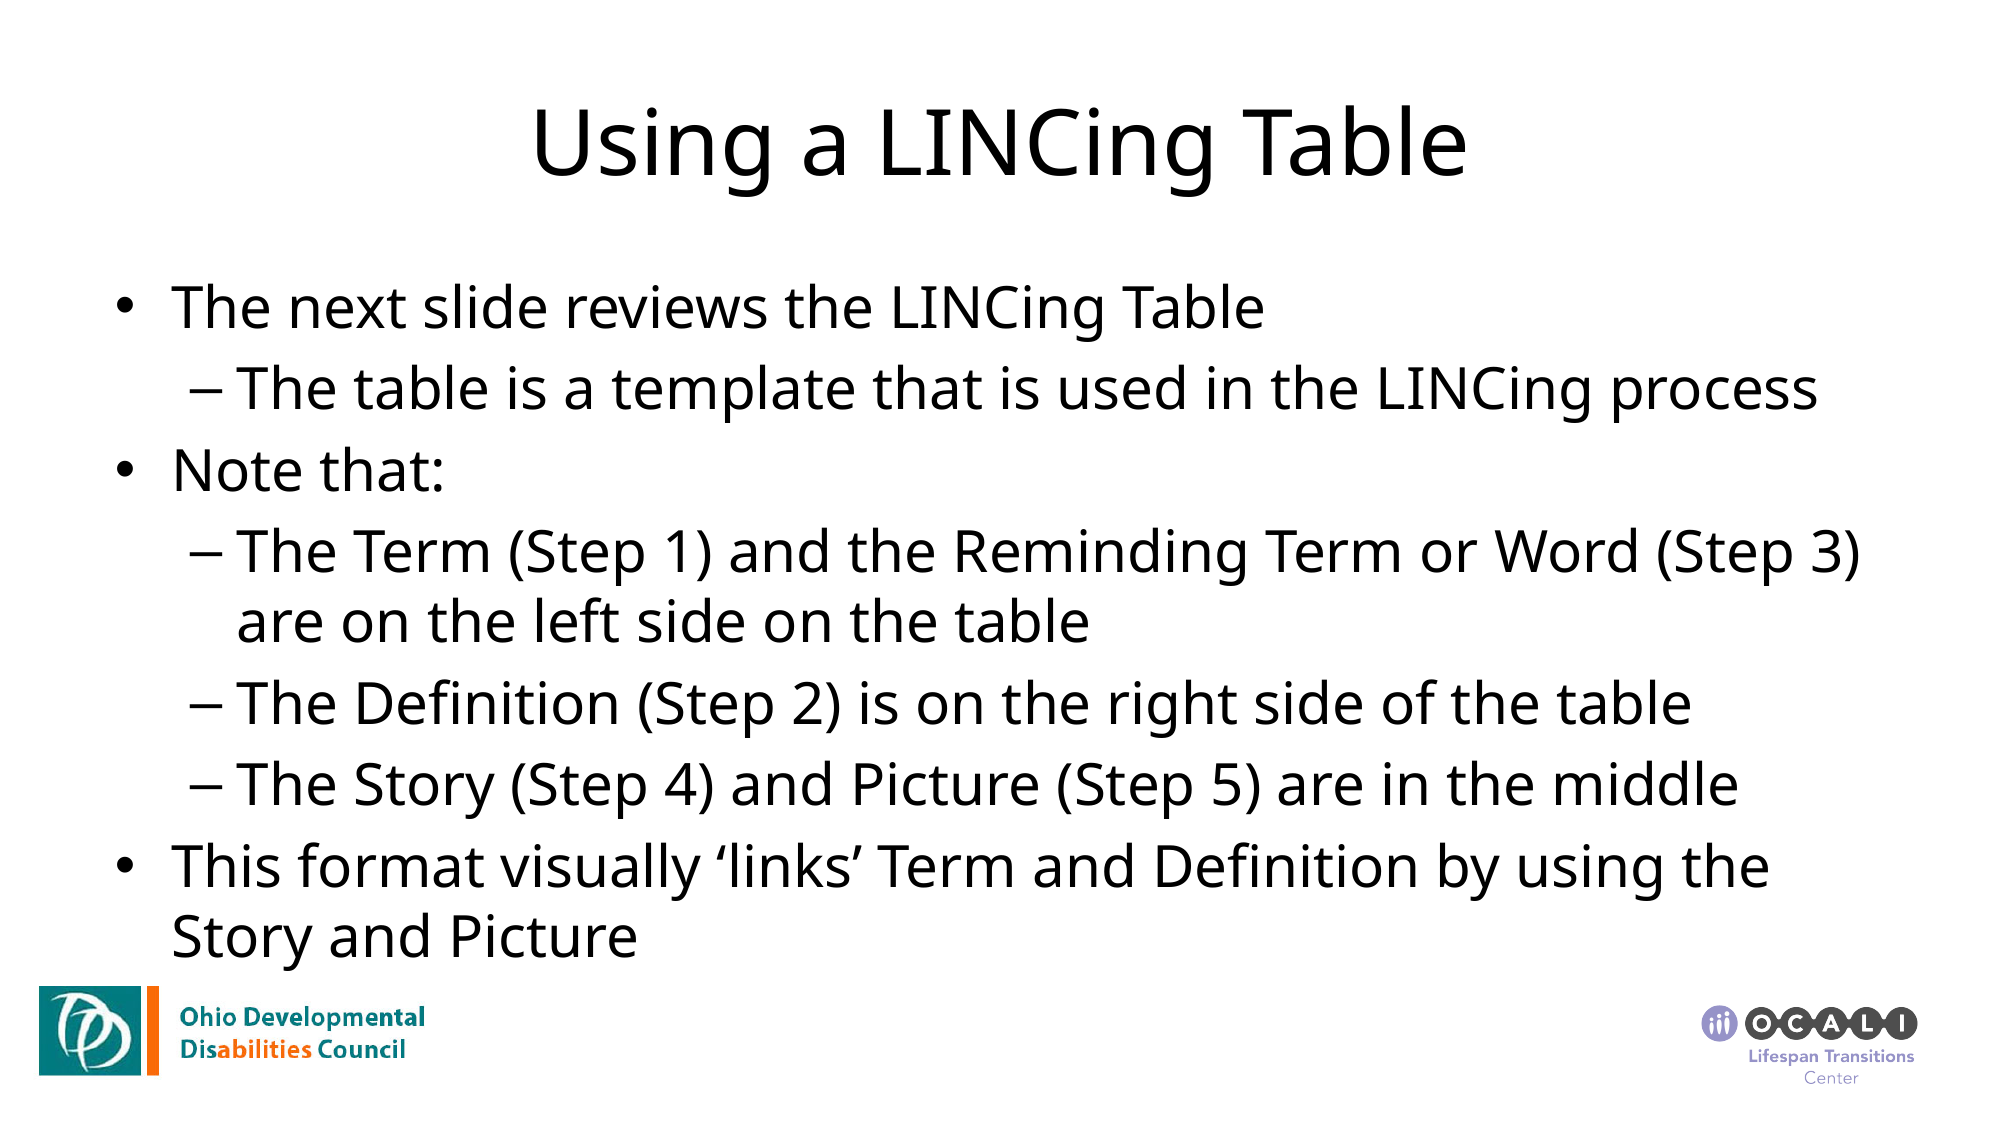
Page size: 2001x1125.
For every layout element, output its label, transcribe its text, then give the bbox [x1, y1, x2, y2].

list The next slide reviews the LINCing Table The table is a template that is used in the LINCing process Note that: The Term (Step 1) and the Reminding Term or Word (Step 3) are on the left side on the table The Definition (Step 2) is on the right side of the table The Story (Step 4) and Picture (Step 5) are in the middle This format visually ‘links’ Term and Definition by using the Story and Picture [99, 262, 1900, 1005]
title Using a LINCing Table [99, 45, 1900, 233]
picture [26, 986, 471, 1085]
picture [1697, 1001, 1923, 1088]
